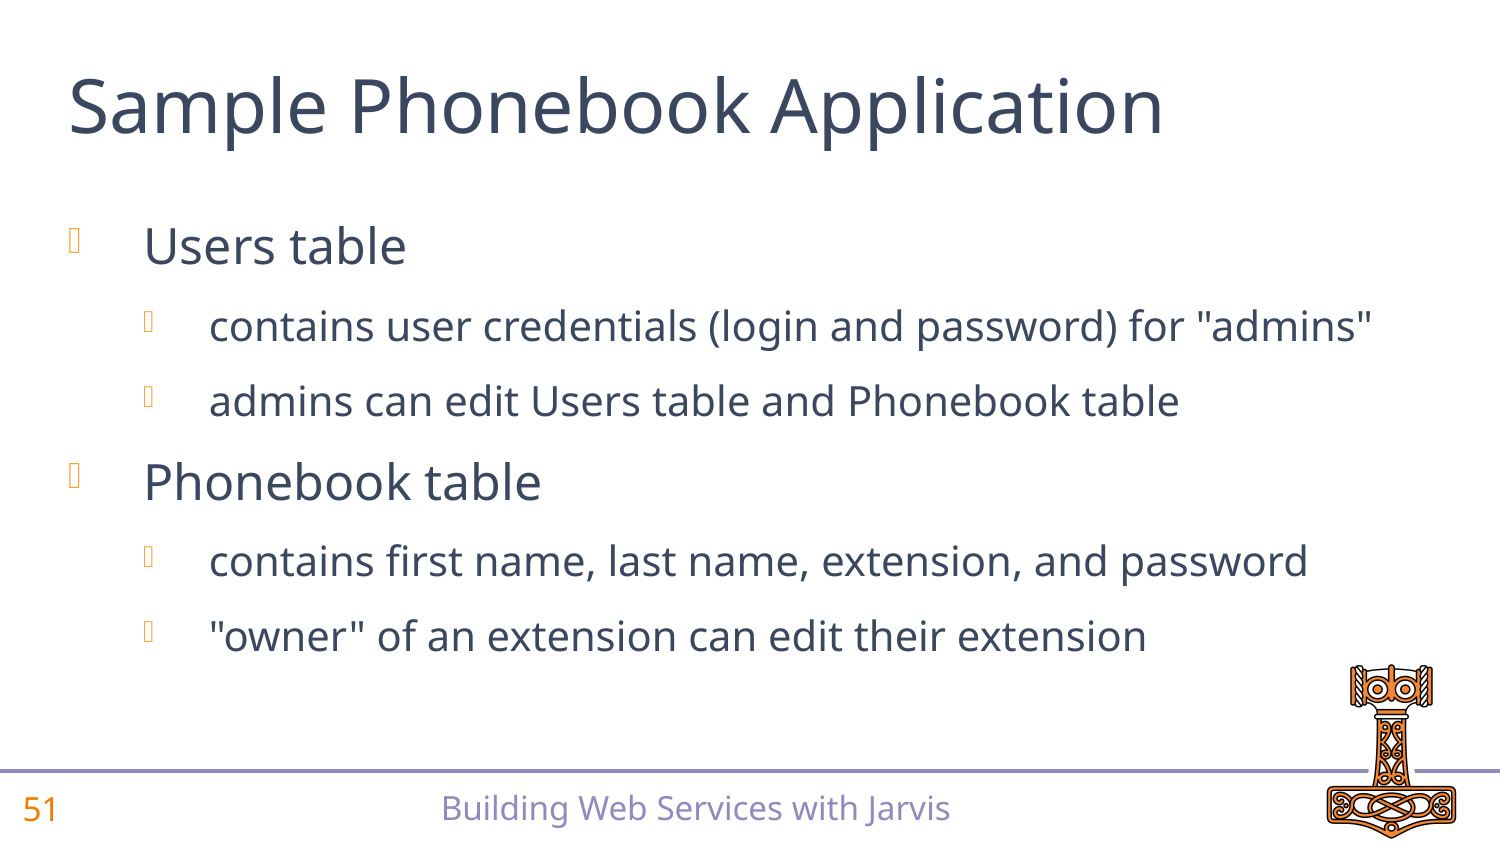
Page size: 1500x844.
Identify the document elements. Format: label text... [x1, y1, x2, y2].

picture [1320, 655, 1461, 844]
title Sample Phonebook Application [53, 43, 1203, 157]
list Users table contains user credentials (login and password) for "admins" admins can edit Users table and Phonebook table Phonebook table contains first name, last name, extension, and password "owner" of an extension can edit their extension [53, 207, 1447, 740]
